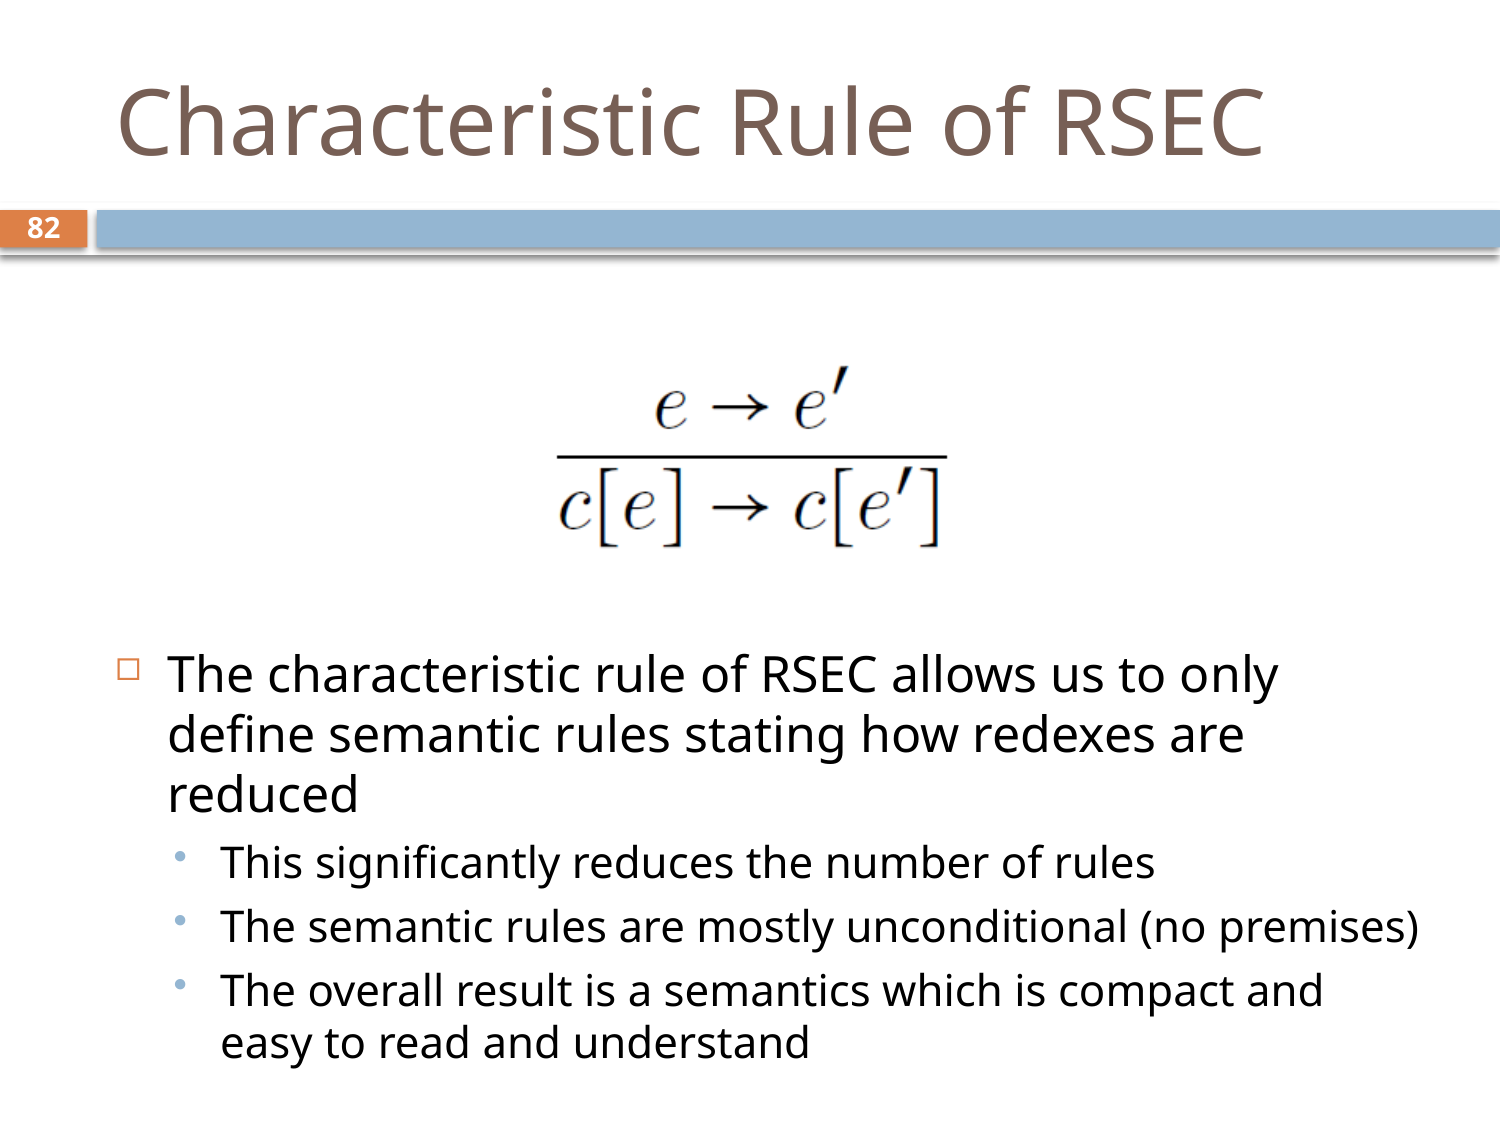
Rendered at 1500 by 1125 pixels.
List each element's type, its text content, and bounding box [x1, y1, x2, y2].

slide_number 82 [0, 208, 88, 249]
picture [515, 349, 963, 573]
title Characteristic Rule of RSEC [100, 37, 1438, 200]
list The characteristic rule of RSEC allows us to only define semantic rules stating how redexes are reduced This significantly reduces the number of rules The semantic rules are mostly unconditional (no premises) The overall result is a semantics which is compact and easy to read and understand [100, 262, 1438, 1075]
